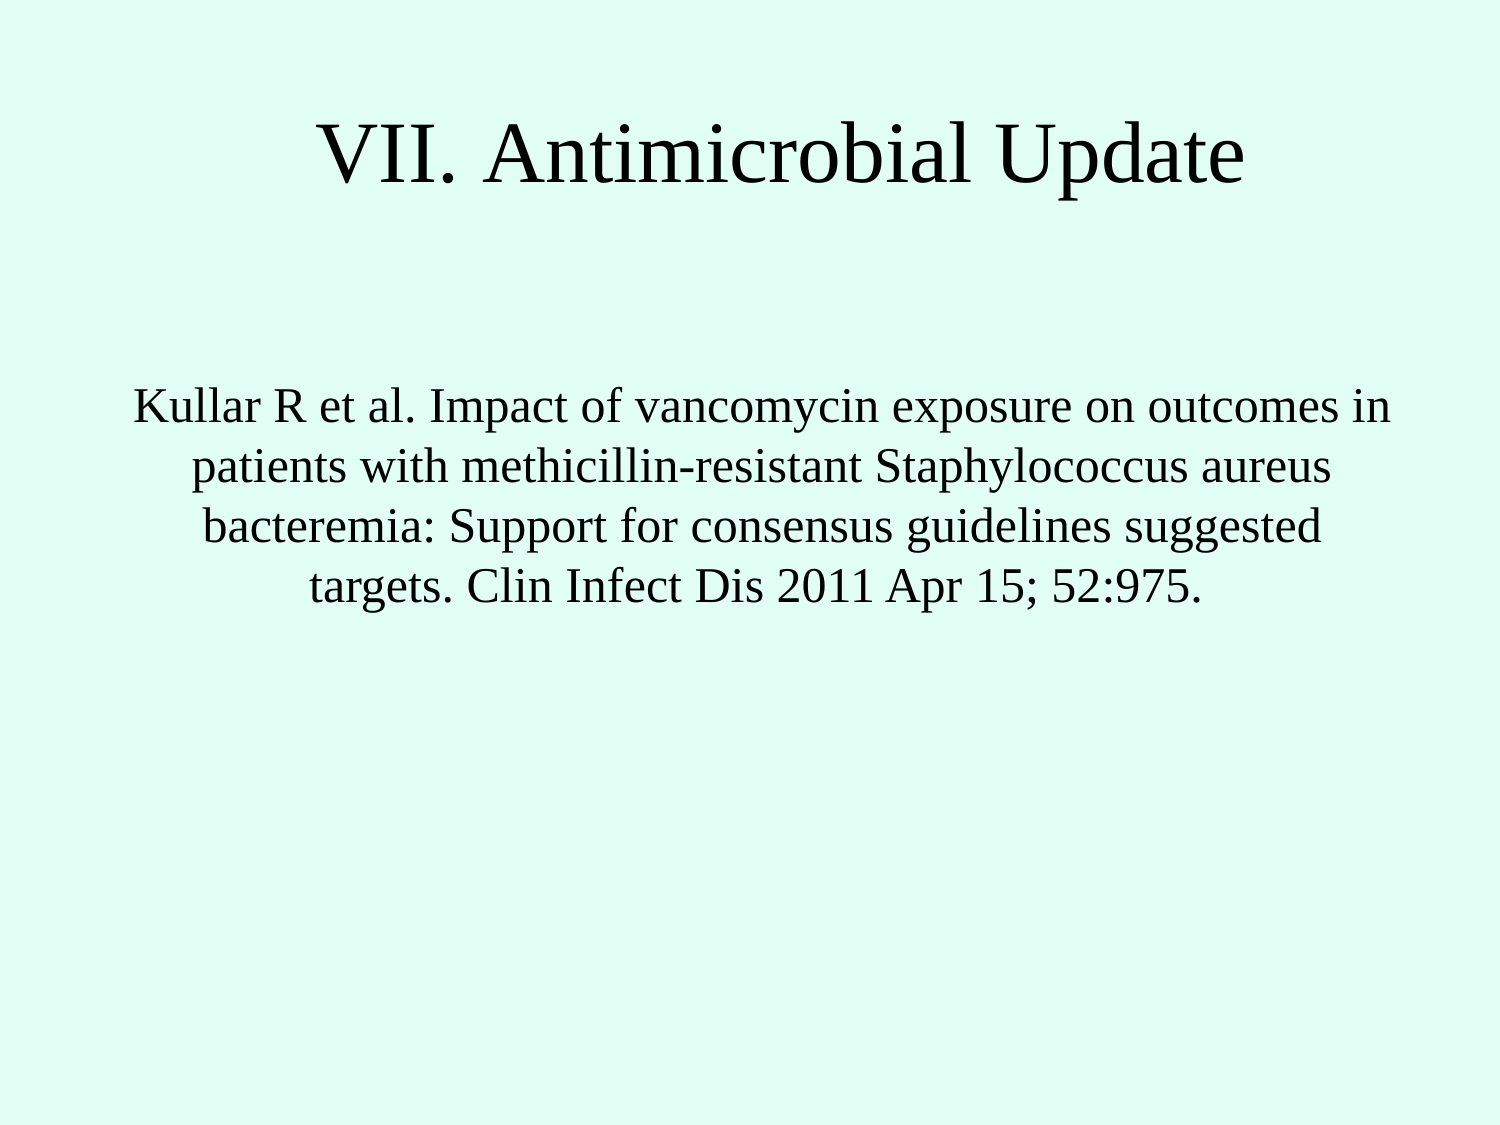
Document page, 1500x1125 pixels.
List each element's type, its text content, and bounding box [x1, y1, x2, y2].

text_box VII. Antimicrobial Update [300, 87, 1262, 208]
title Kullar R et al. Impact of vancomycin exposure on outcomes in patients with methicillin-resistant Staphylococcus aureus bacteremia: Support for consensus guidelines suggested targets. Clin Infect Dis 2011 Apr 15; 52:975. [125, 324, 1400, 660]
